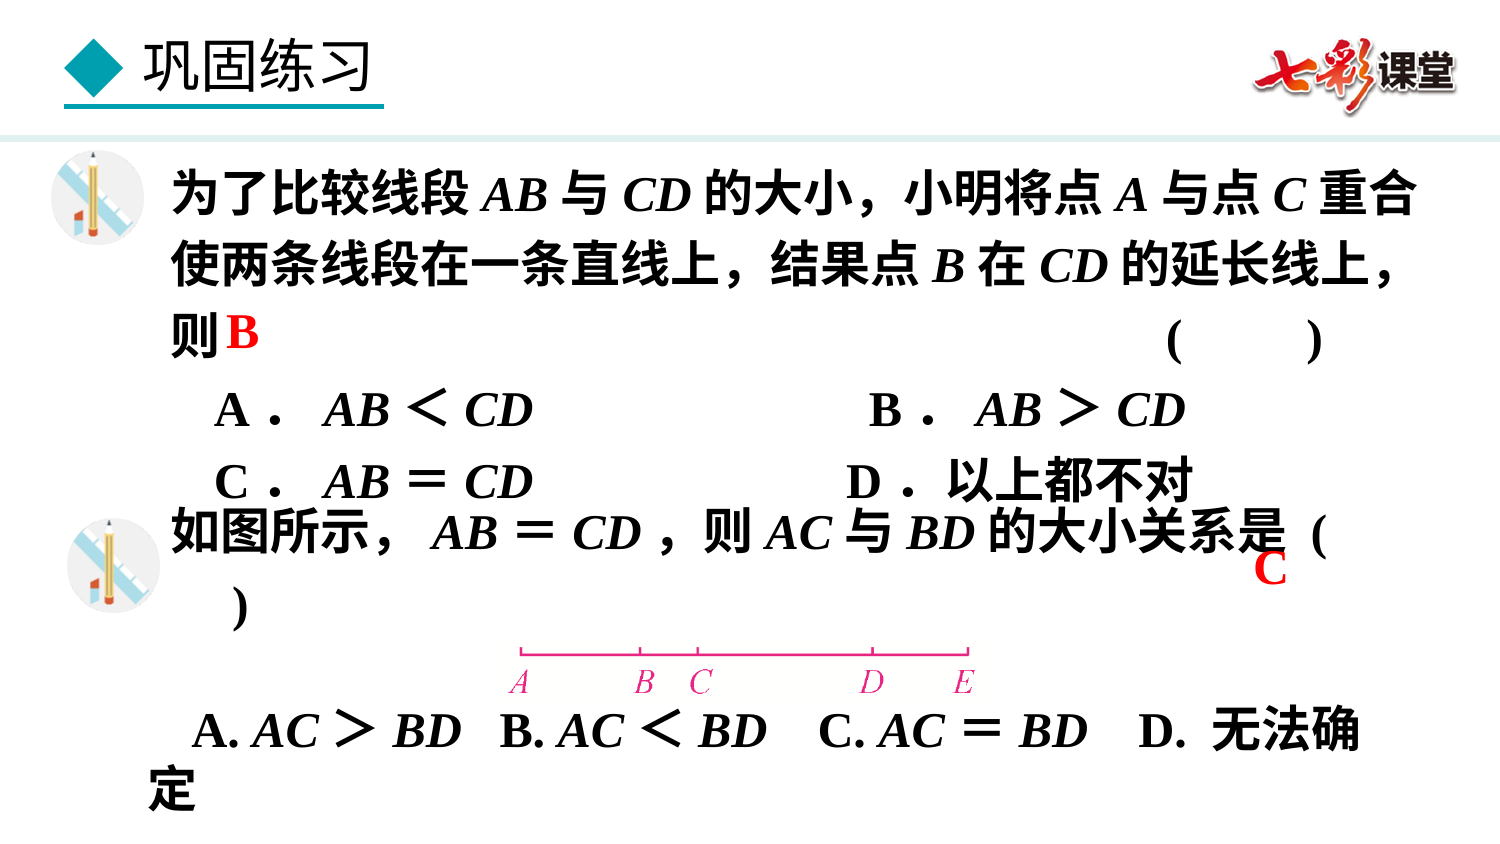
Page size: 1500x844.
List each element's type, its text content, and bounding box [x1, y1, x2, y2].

text_box A. AC＞BD B. AC＜BD C. AC＝BD D. 无法确定 [132, 720, 1383, 795]
text_box B [211, 291, 275, 366]
picture [498, 641, 997, 704]
picture [51, 149, 144, 245]
text_box C [1238, 527, 1299, 603]
text_box 为了比较线段AB与CD的大小，小明将点A与点C重合使两条线段在一条直线上，结果点B在CD的延长线上，则 ( ) A．AB＜CD B．AB＞CD C．AB＝CD D．以上都不对 [155, 141, 1454, 517]
text_box 如图所示，AB＝CD，则AC与BD的大小关系是 ( ) [155, 480, 1440, 700]
picture [1249, 32, 1461, 118]
picture [67, 518, 160, 613]
